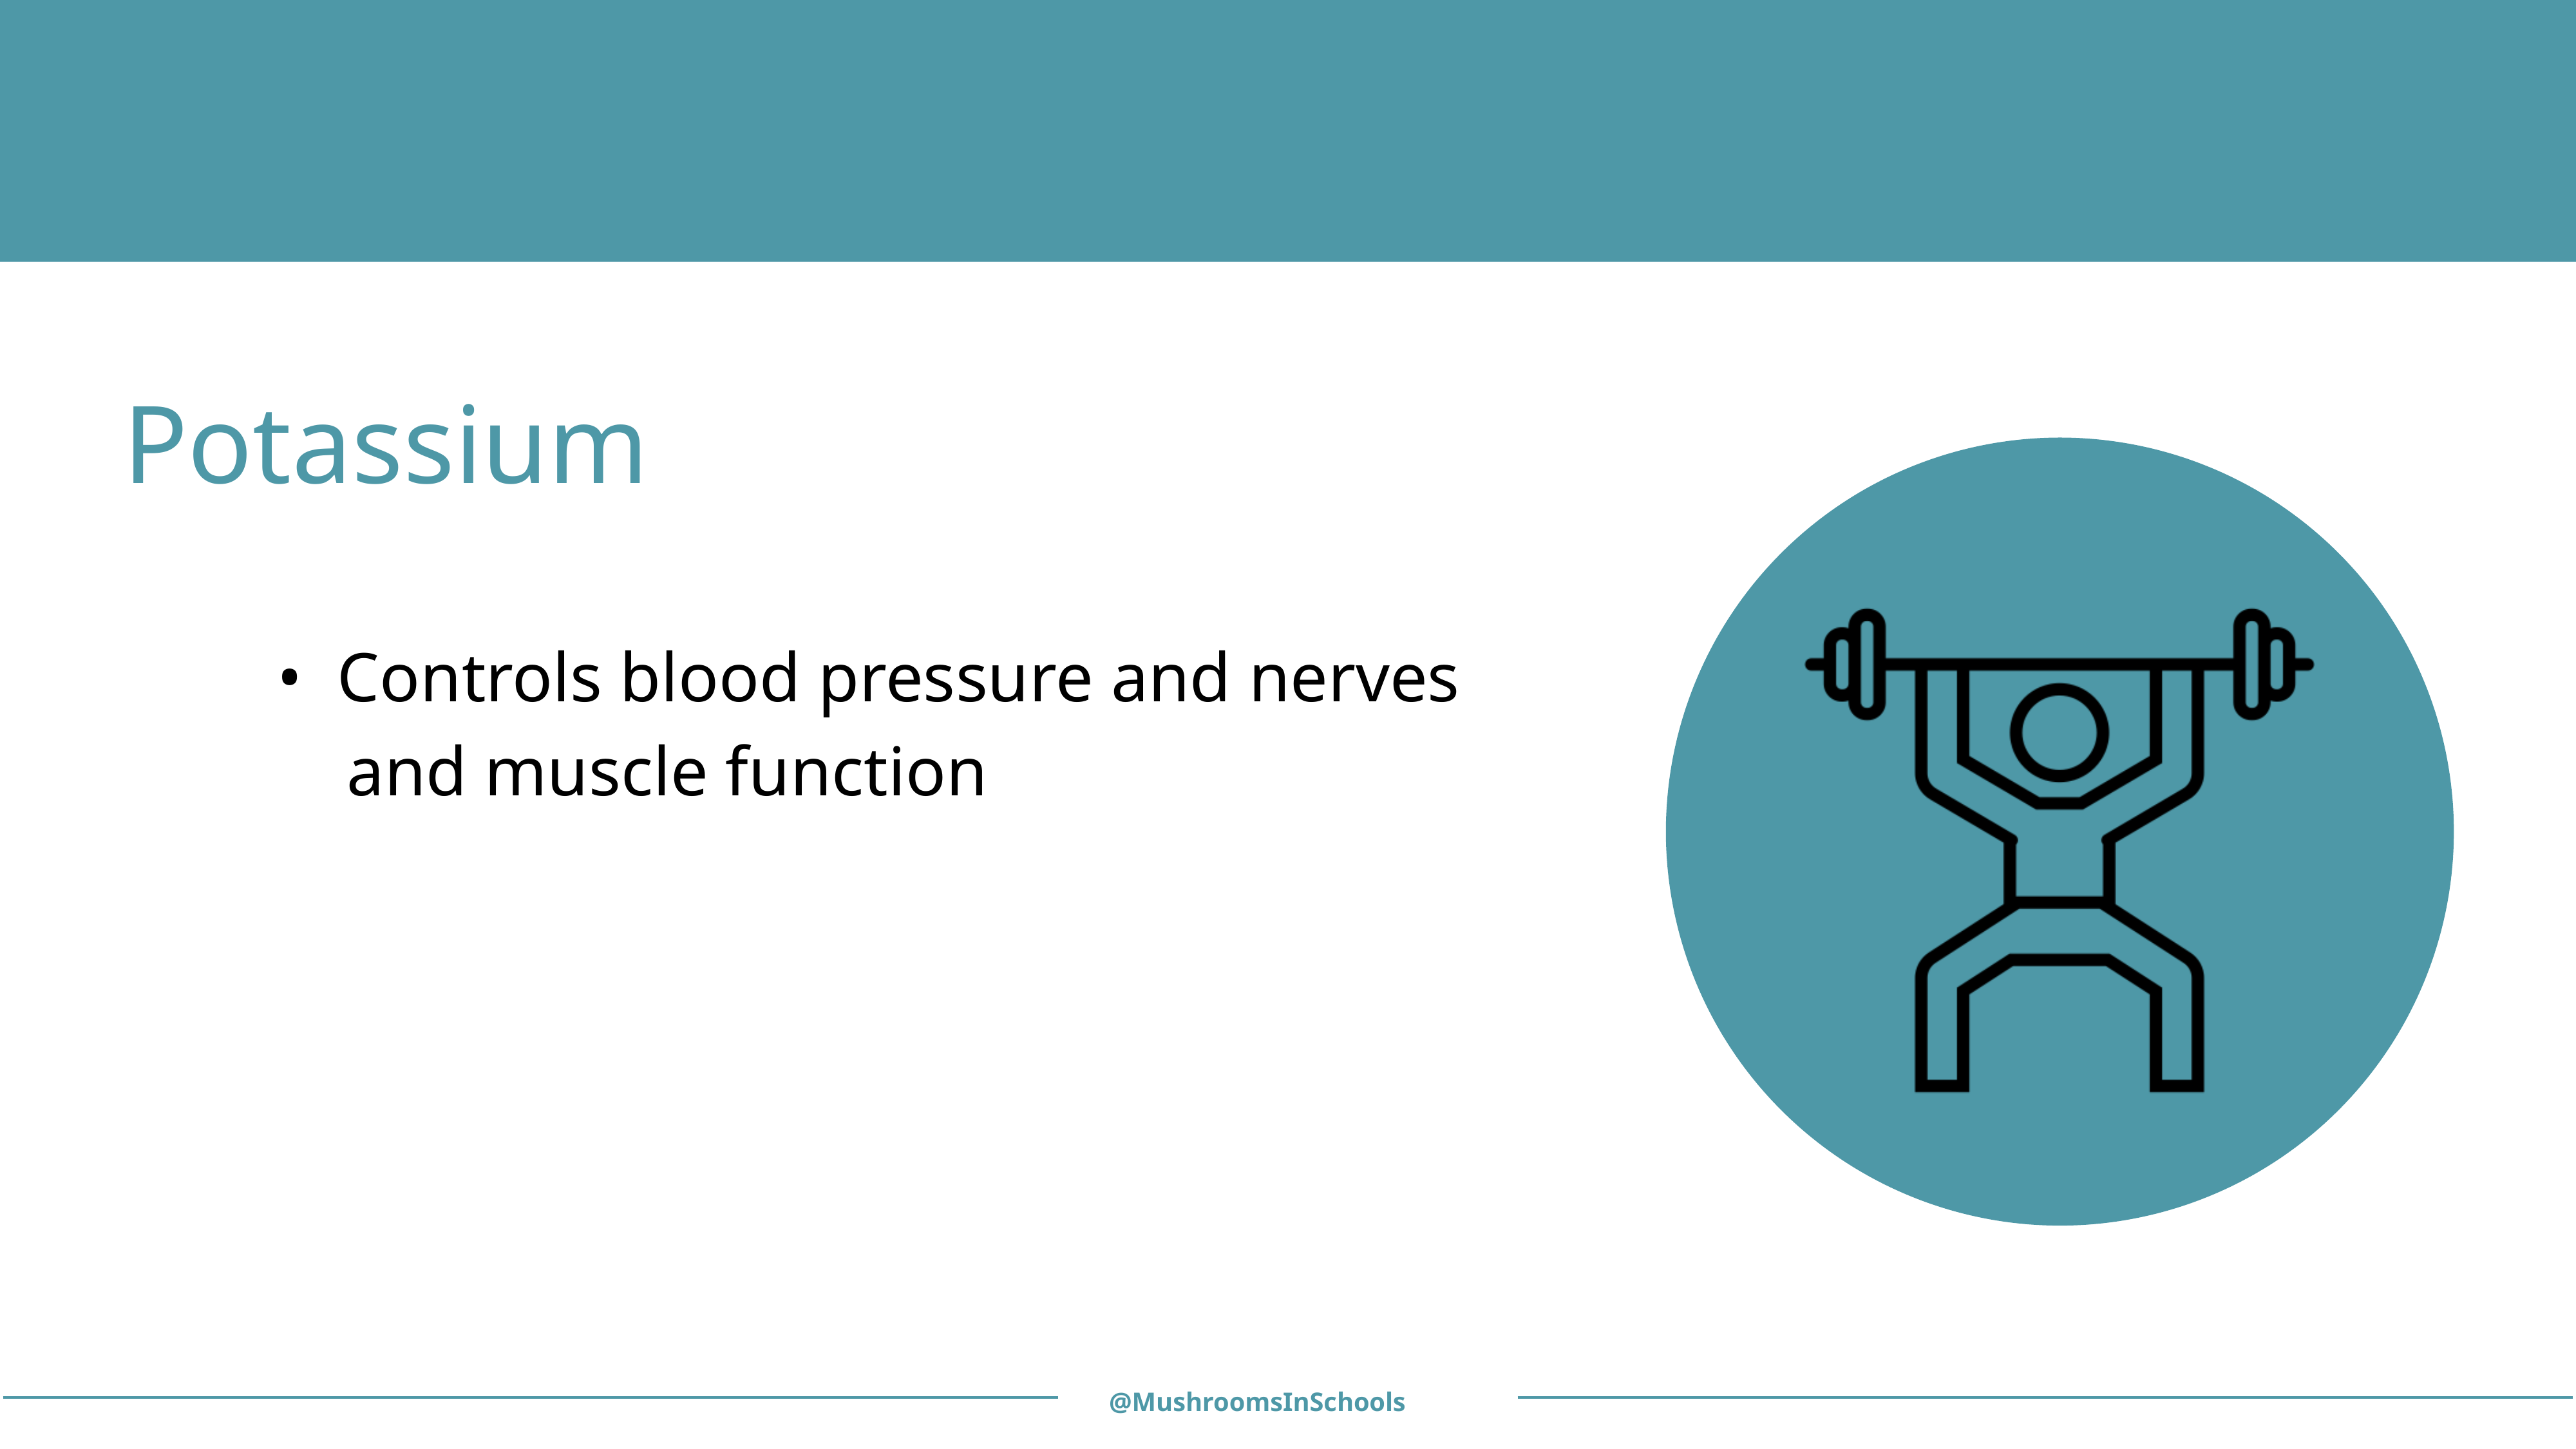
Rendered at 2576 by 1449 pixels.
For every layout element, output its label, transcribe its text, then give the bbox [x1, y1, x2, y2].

text_box [0, 0, 2576, 262]
text_box [1665, 575, 1761, 1088]
text_box • Controls blood pressure and nerves and muscle function [272, 616, 1573, 815]
text_box Potassium [117, 370, 659, 510]
picture [1761, 551, 2359, 1150]
text_box [1827, 1150, 2293, 1226]
text_box @MushroomsInSchools [1103, 1359, 1473, 1423]
text_box [1783, 437, 2337, 551]
text_box [2359, 575, 2454, 1088]
